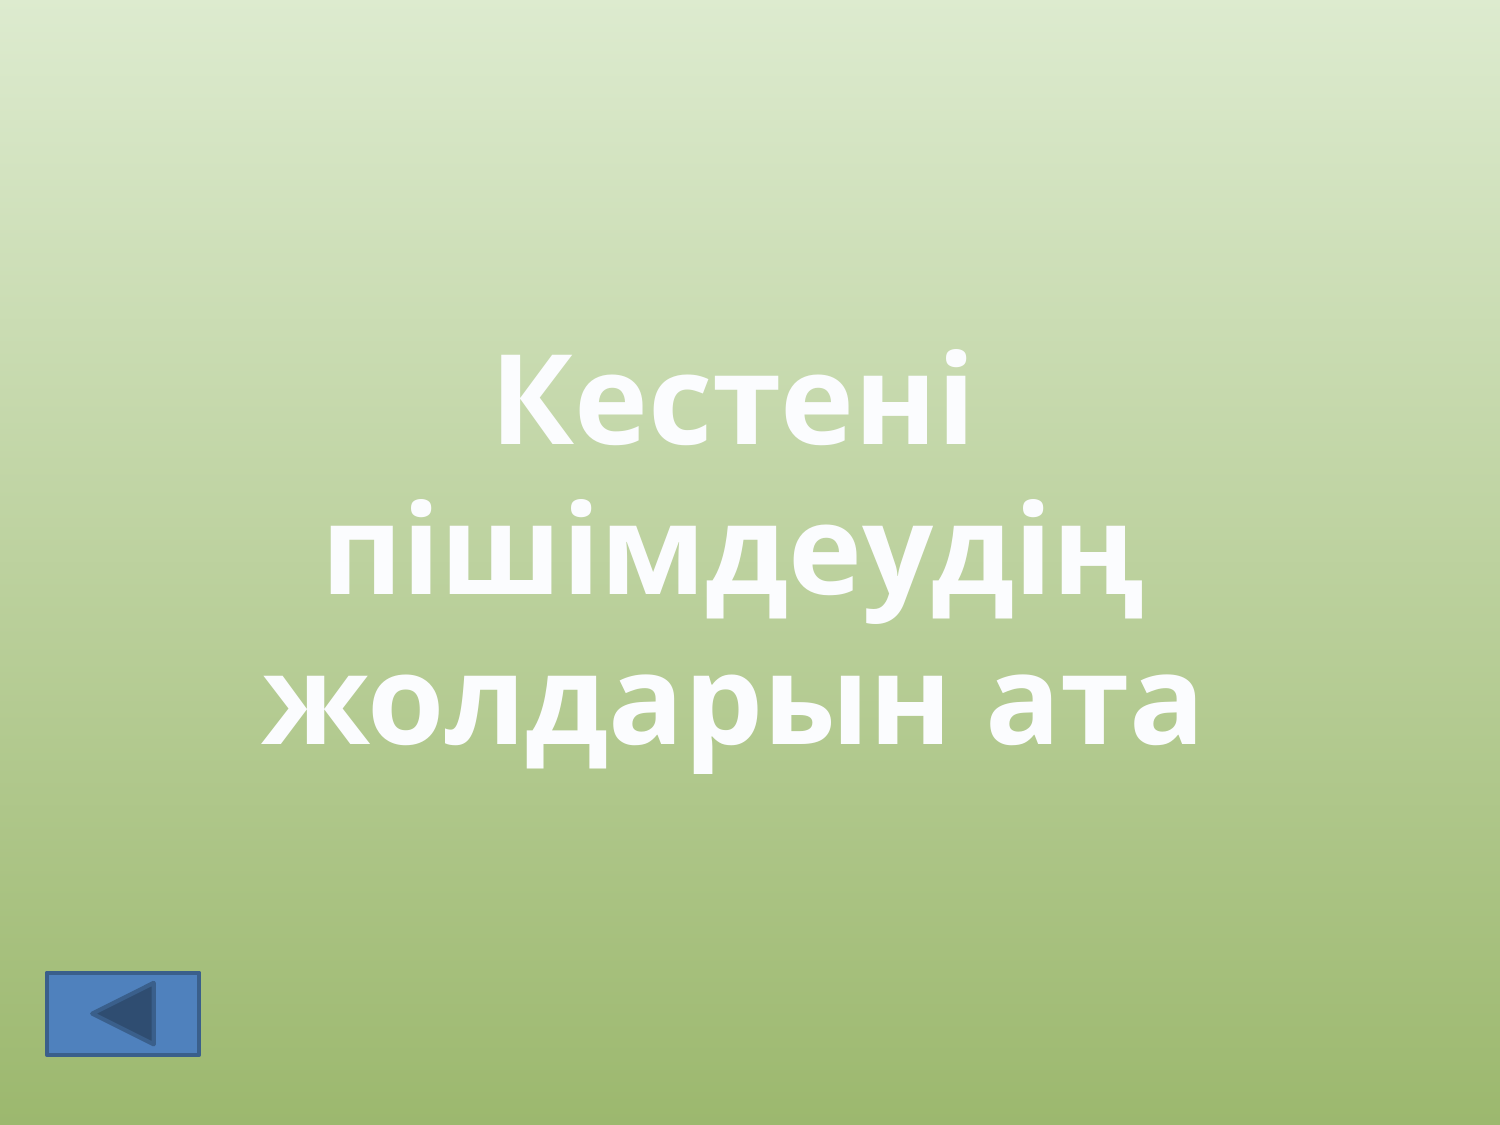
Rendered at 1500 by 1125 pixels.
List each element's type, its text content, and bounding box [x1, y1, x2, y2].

text_box [45, 971, 201, 1057]
title Кестені пішімдеудің жолдарын ата [58, 433, 1409, 657]
